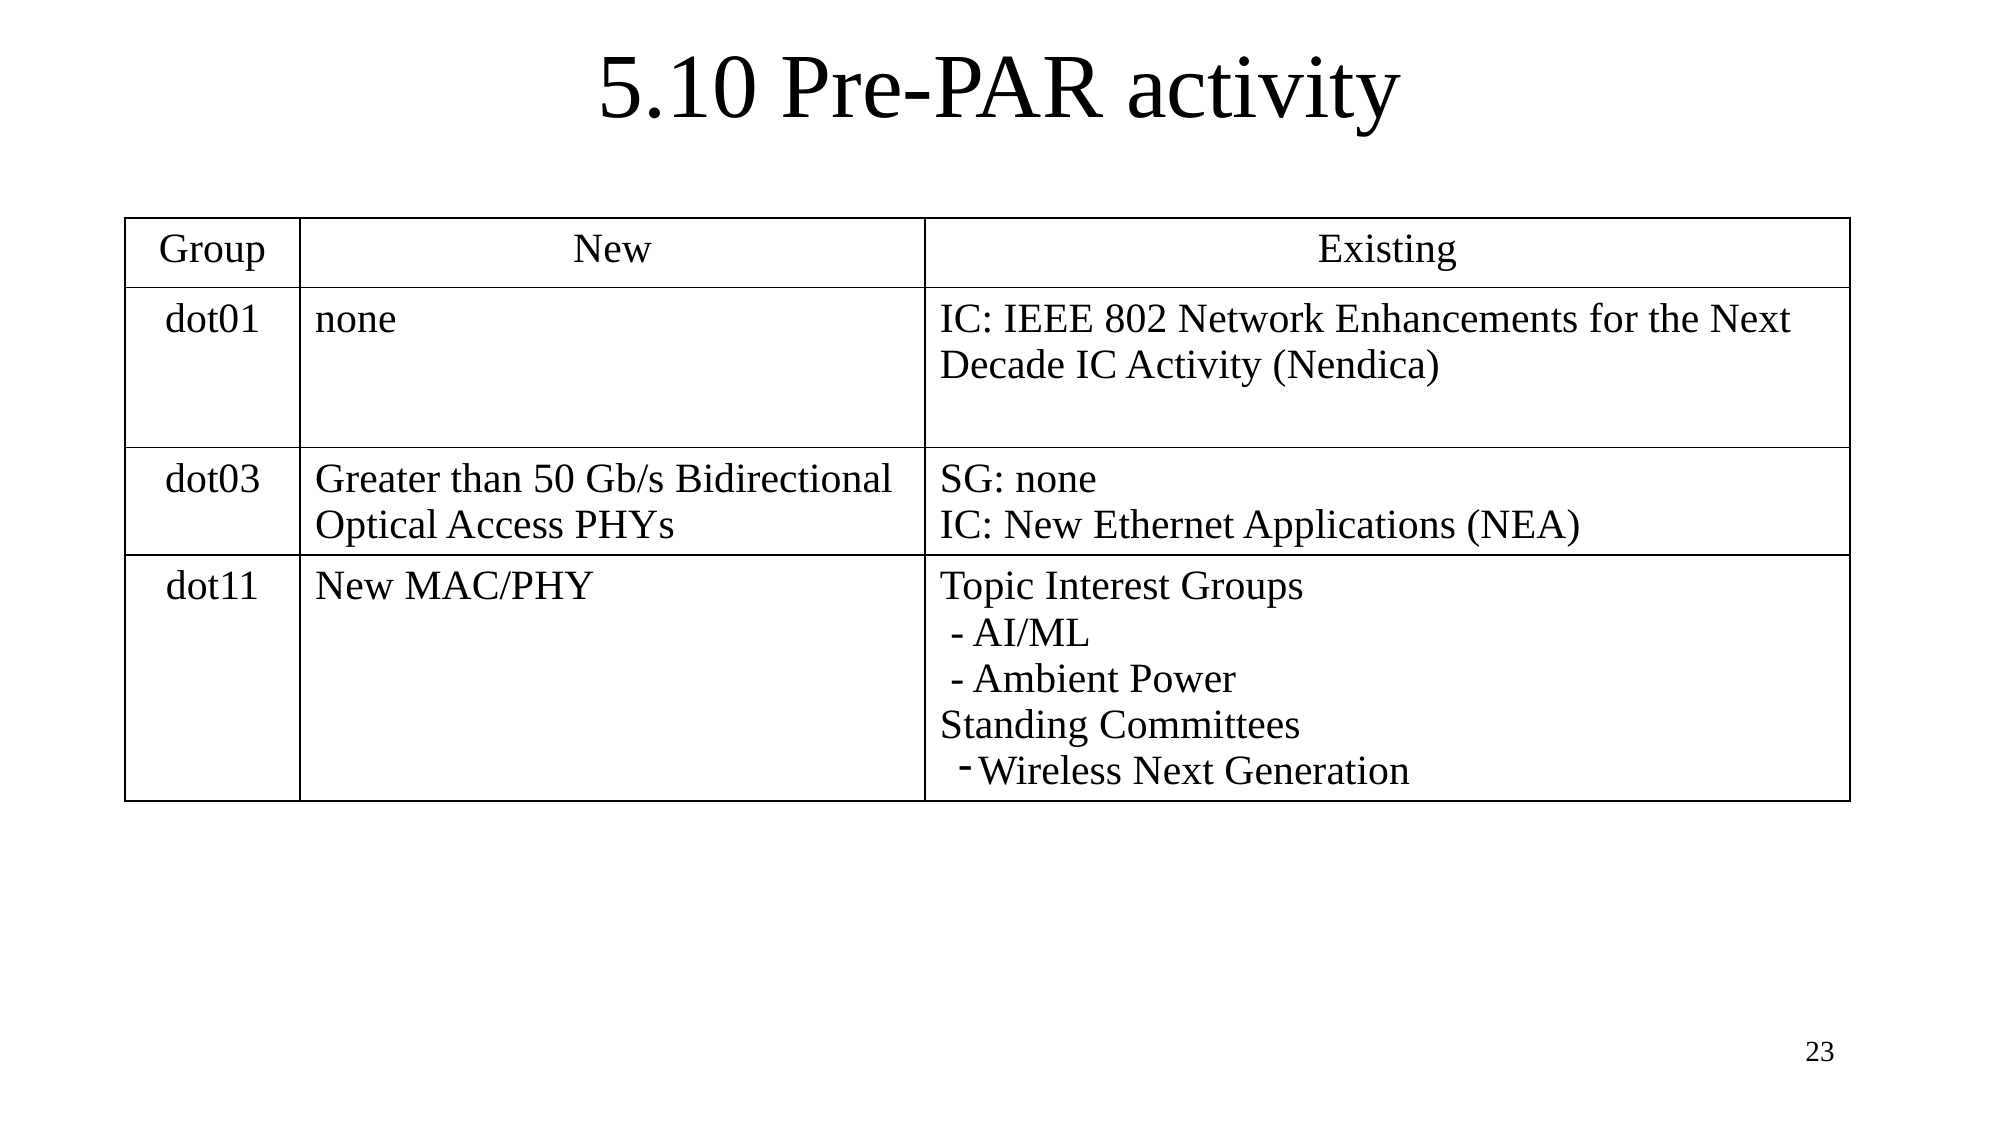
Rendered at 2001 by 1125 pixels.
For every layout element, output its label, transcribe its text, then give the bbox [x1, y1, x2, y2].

table_cell SG: none IC: New Ethernet Applications (NEA) [926, 448, 1849, 554]
table_cell dot01 [126, 288, 299, 447]
table_cell New MAC/PHY [301, 556, 924, 800]
table_cell Greater than 50 Gb/s Bidirectional Optical Access PHYs [301, 448, 924, 554]
table_cell dot11 [126, 556, 299, 800]
table_header New [301, 219, 924, 287]
table_cell none [301, 288, 924, 447]
slide_number 23 [1433, 1024, 1851, 1101]
table_header Existing [926, 219, 1849, 287]
table_cell Topic Interest Groups - AI/ML - Ambient Power Standing Committees Wireless Next Generation [926, 556, 1849, 800]
table_header Group [126, 219, 299, 287]
table_cell IC: IEEE 802 Network Enhancements for the Next Decade IC Activity (Nendica) [926, 288, 1849, 447]
title 5.10 Pre-PAR activity [362, 24, 1638, 138]
table_cell dot03 [126, 448, 299, 554]
